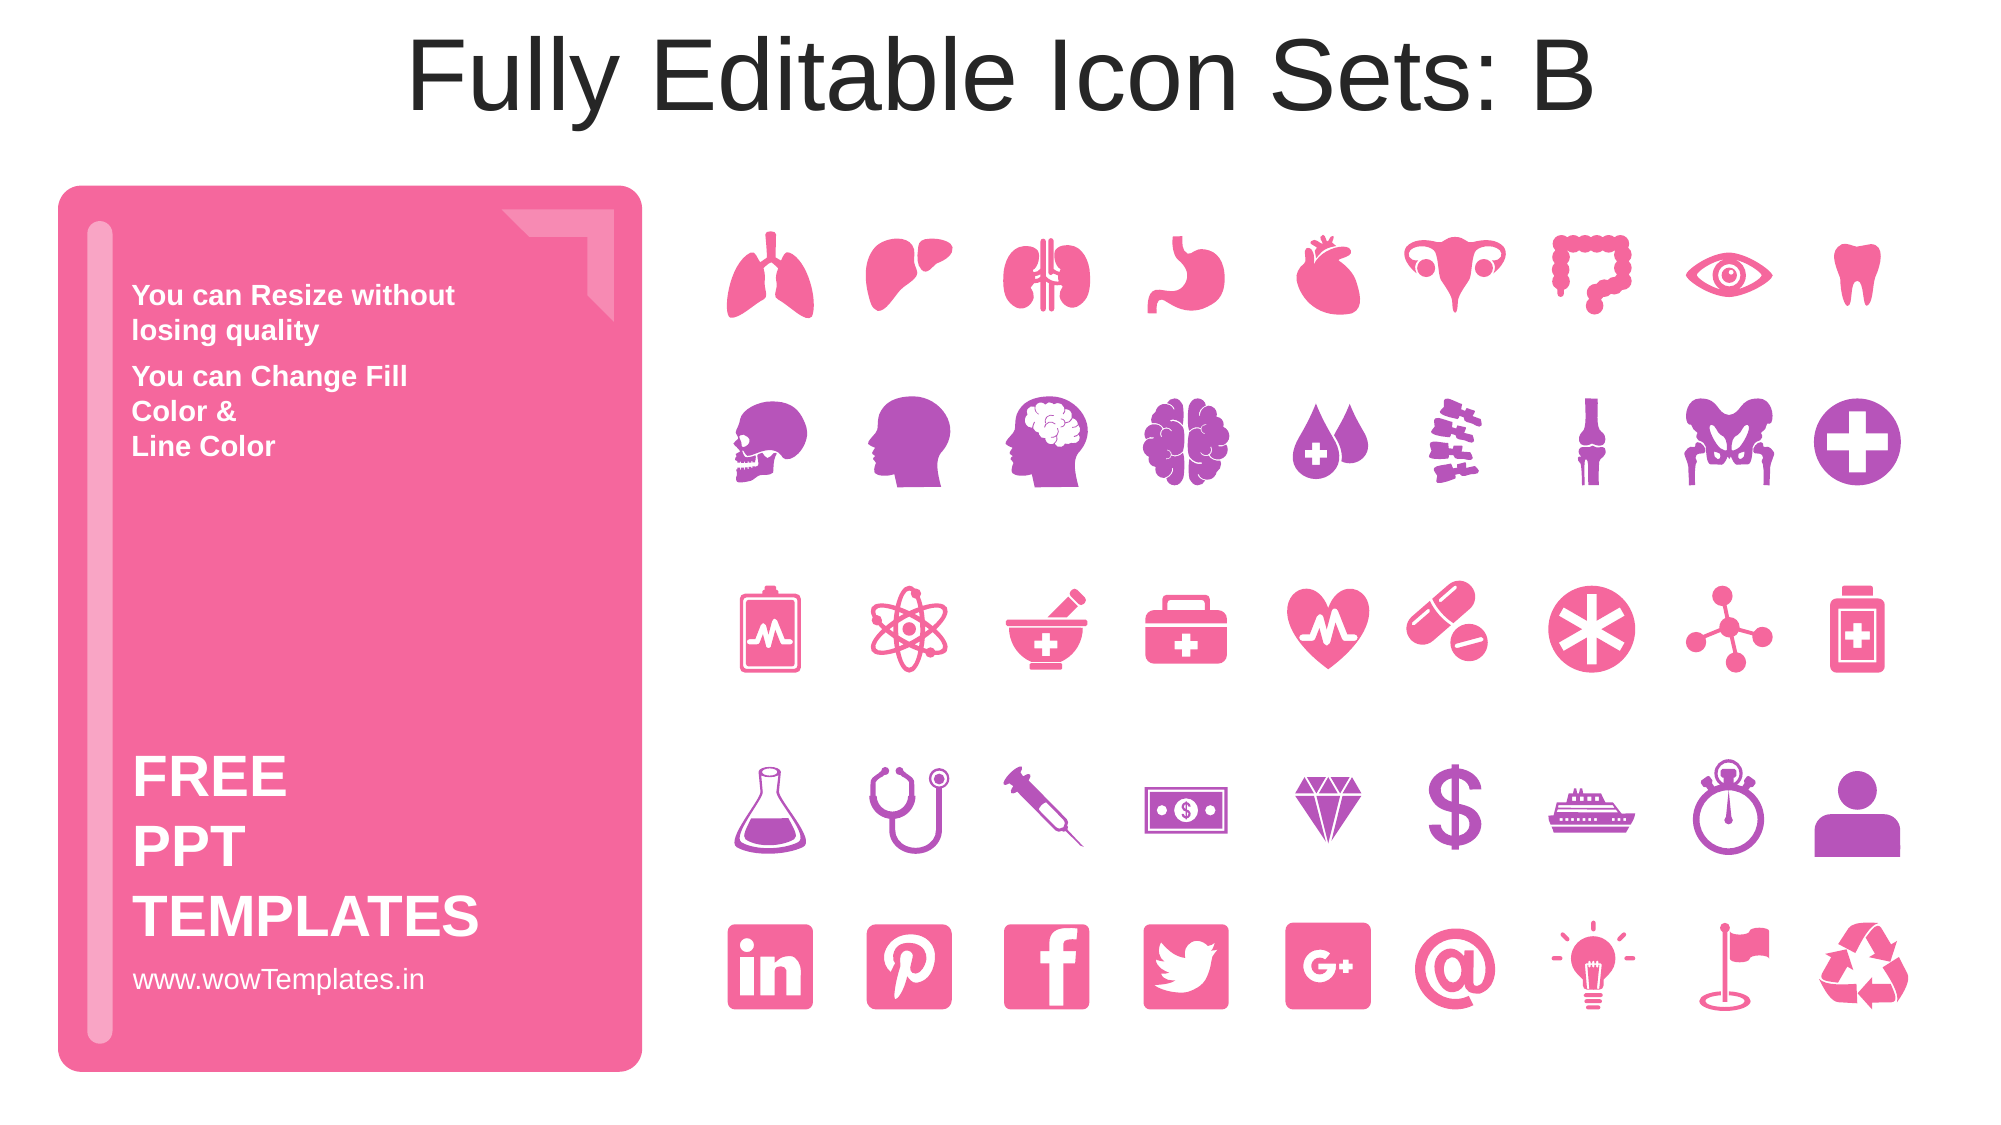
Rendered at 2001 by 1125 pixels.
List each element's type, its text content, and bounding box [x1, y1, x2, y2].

text_box [1403, 235, 1507, 316]
text_box [1291, 400, 1370, 481]
text_box [1144, 786, 1229, 835]
text_box [1818, 921, 1910, 1013]
text_box [1547, 787, 1637, 834]
text_box [1616, 931, 1628, 943]
text_box [1003, 923, 1091, 1011]
text_box [1002, 765, 1085, 848]
text_box [1144, 593, 1228, 625]
list Fully Editable Icon Sets: B [53, 20, 1952, 140]
text_box [1142, 923, 1230, 1011]
text_box [1691, 758, 1766, 856]
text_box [868, 396, 951, 488]
text_box [1623, 955, 1637, 962]
text_box [1836, 769, 1878, 811]
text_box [1428, 398, 1482, 486]
text_box [1004, 587, 1089, 671]
text_box [1002, 237, 1092, 313]
text_box [1590, 919, 1597, 933]
text_box [1405, 579, 1477, 646]
text_box [726, 923, 814, 1011]
text_box [1547, 584, 1637, 674]
text_box [1833, 242, 1882, 308]
text_box [1550, 233, 1633, 316]
text_box [1550, 955, 1564, 962]
text_box [1559, 931, 1571, 943]
text_box [1829, 584, 1886, 674]
text_box [1698, 921, 1771, 1012]
text_box [1683, 397, 1776, 487]
text_box [1684, 584, 1774, 674]
text_box [732, 400, 809, 484]
text_box [1293, 775, 1364, 844]
text_box [1576, 397, 1607, 487]
text_box [738, 584, 802, 674]
text_box [1286, 587, 1371, 671]
text_box [1449, 622, 1489, 663]
text_box [869, 584, 949, 674]
text_box [1684, 251, 1775, 299]
text_box [1813, 813, 1902, 858]
text_box [733, 765, 808, 855]
text_box [1427, 763, 1483, 851]
text_box [1141, 397, 1231, 487]
text_box [1146, 235, 1226, 315]
text_box [1812, 397, 1902, 487]
text_box [1569, 935, 1617, 1011]
text_box [1413, 927, 1497, 1011]
text_box [1144, 626, 1228, 665]
text_box [1004, 395, 1089, 489]
text_box [864, 237, 954, 312]
text_box [868, 765, 951, 855]
text_box [1284, 921, 1372, 1011]
text_box [865, 923, 953, 1011]
text_box [725, 230, 815, 320]
text_box [1295, 233, 1362, 316]
